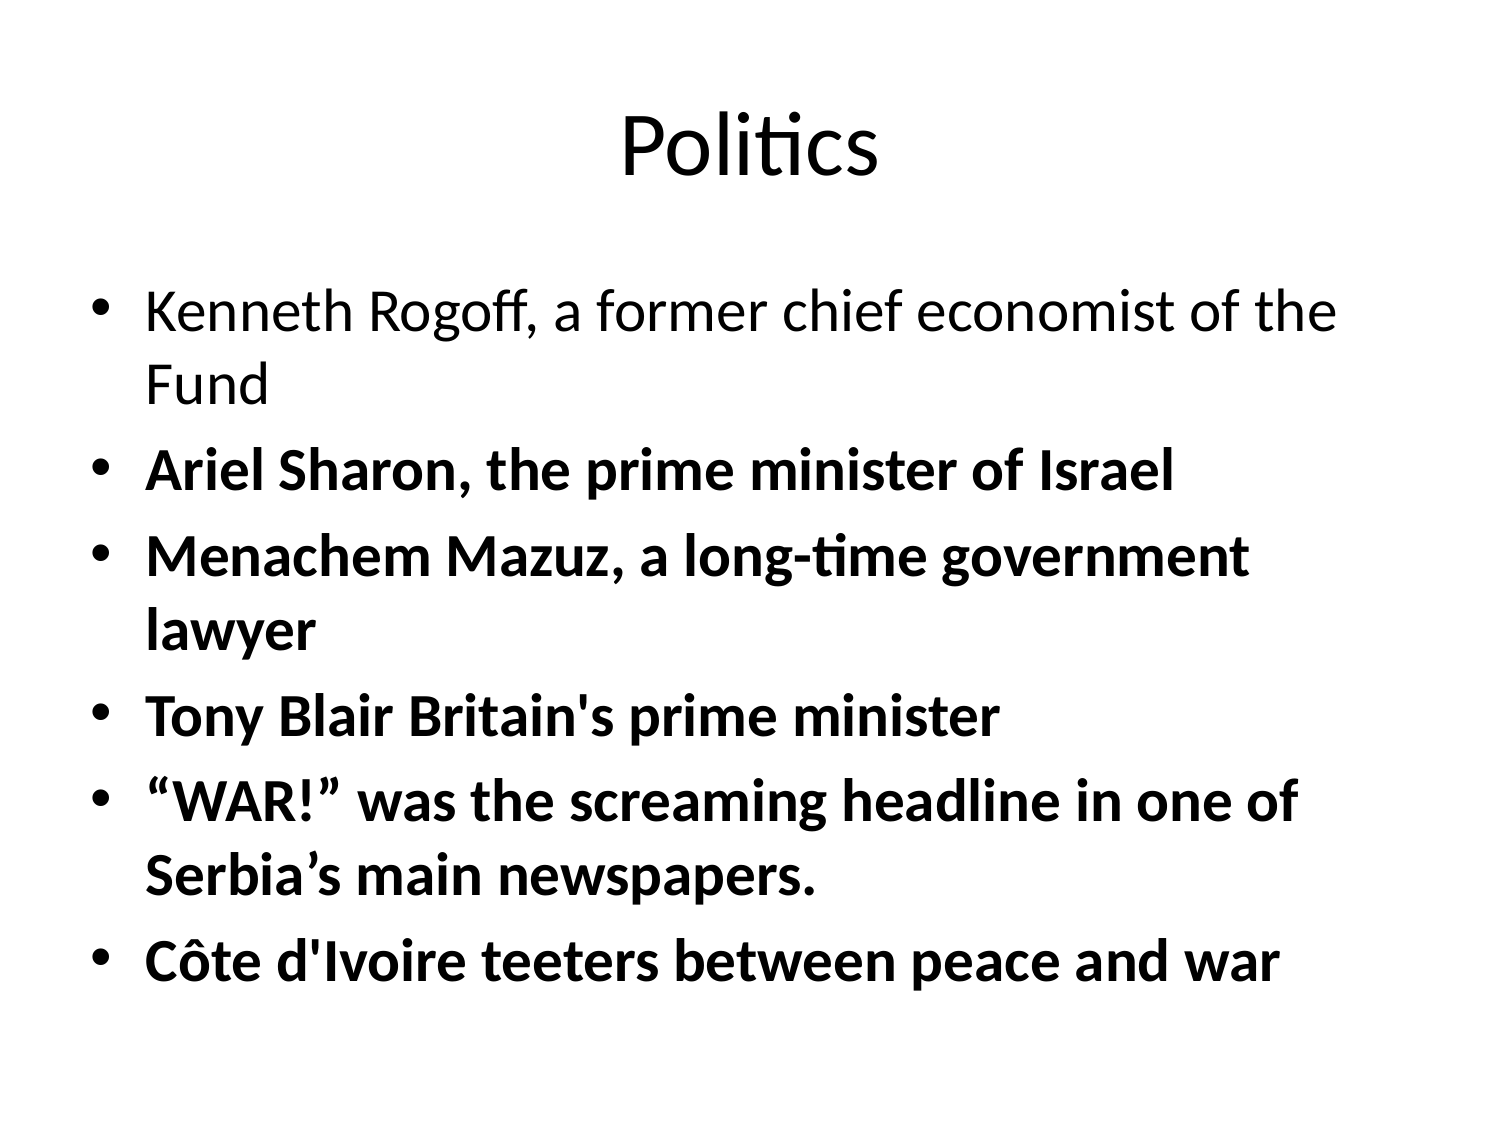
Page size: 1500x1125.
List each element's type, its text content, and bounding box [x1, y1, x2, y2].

title Politics [75, 45, 1425, 233]
list Kenneth Rogoff, a former chief economist of the Fund Ariel Sharon, the prime minister of Israel Menachem Mazuz, a long-time government lawyer Tony Blair Britain's prime minister “WAR!” was the screaming headline in one of Serbia’s main newspapers. Côte d'Ivoire teeters between peace and war [75, 262, 1425, 1005]
